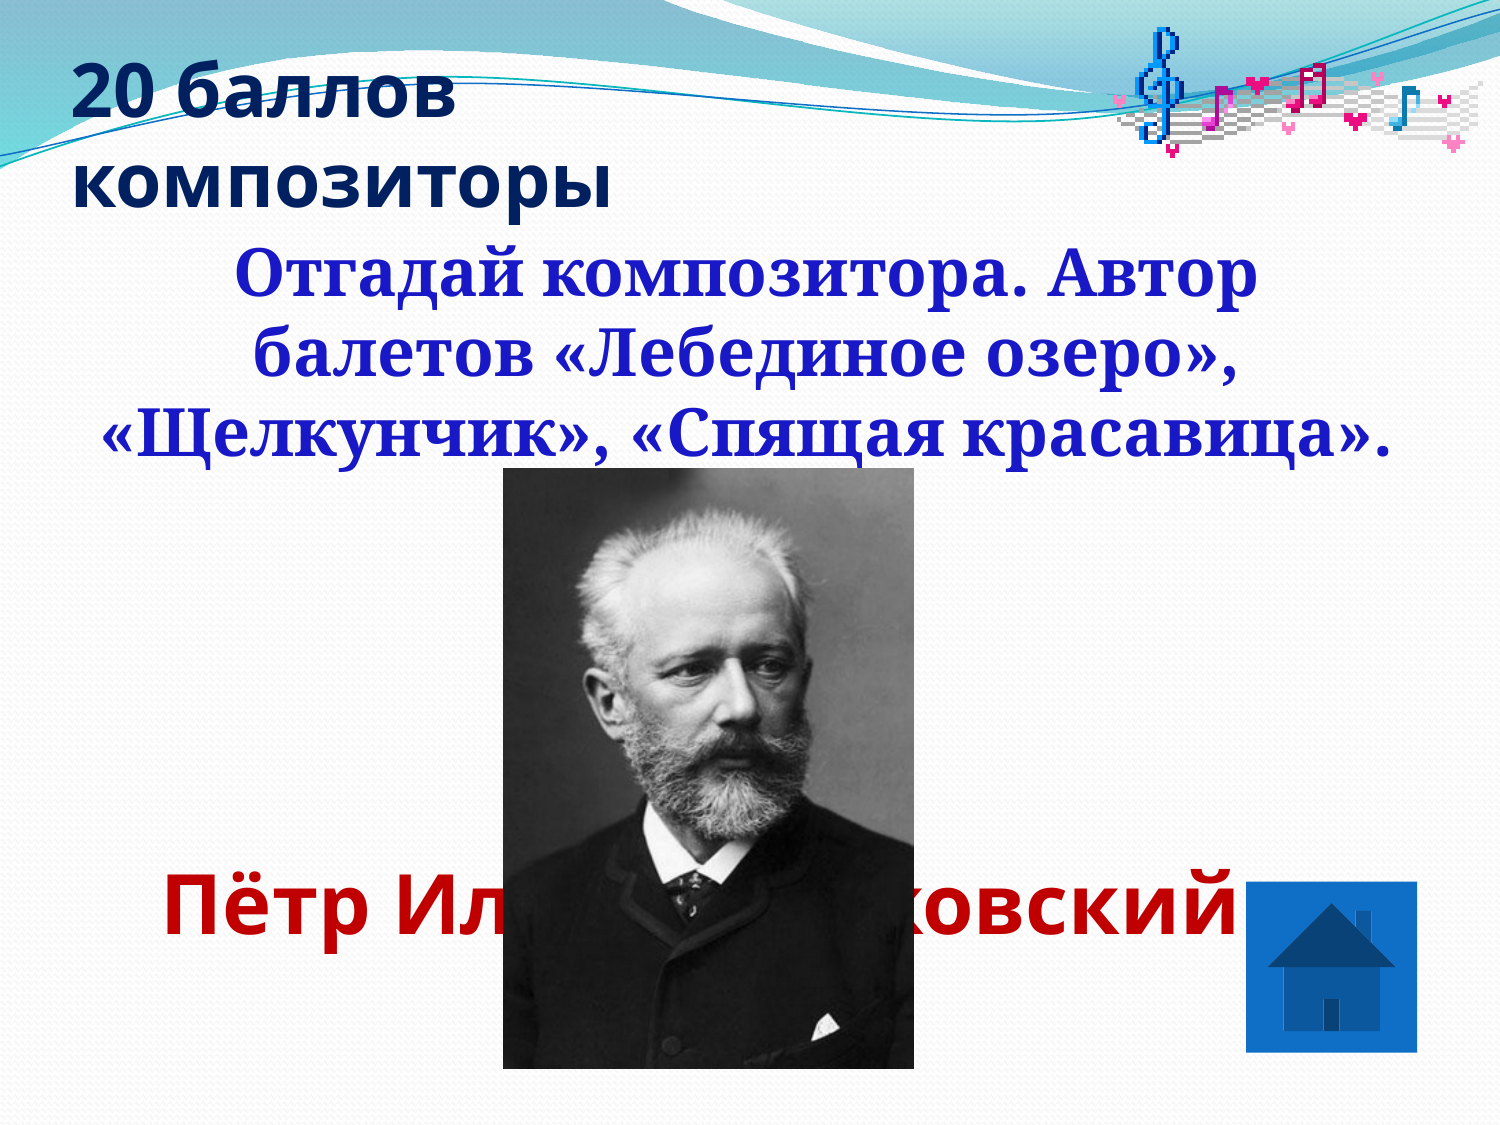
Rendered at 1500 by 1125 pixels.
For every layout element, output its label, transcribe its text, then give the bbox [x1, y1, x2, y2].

title 20 баллов композиторы [70, 35, 915, 223]
picture [503, 468, 914, 1069]
picture [1113, 23, 1484, 158]
list Отгадай композитора. Автор балетов «Лебединое озеро», «Щелкунчик», «Спящая красавица». [75, 128, 1418, 881]
list Пётр Ильич Чайковский [35, 843, 1367, 1087]
text_box [1246, 881, 1418, 1053]
